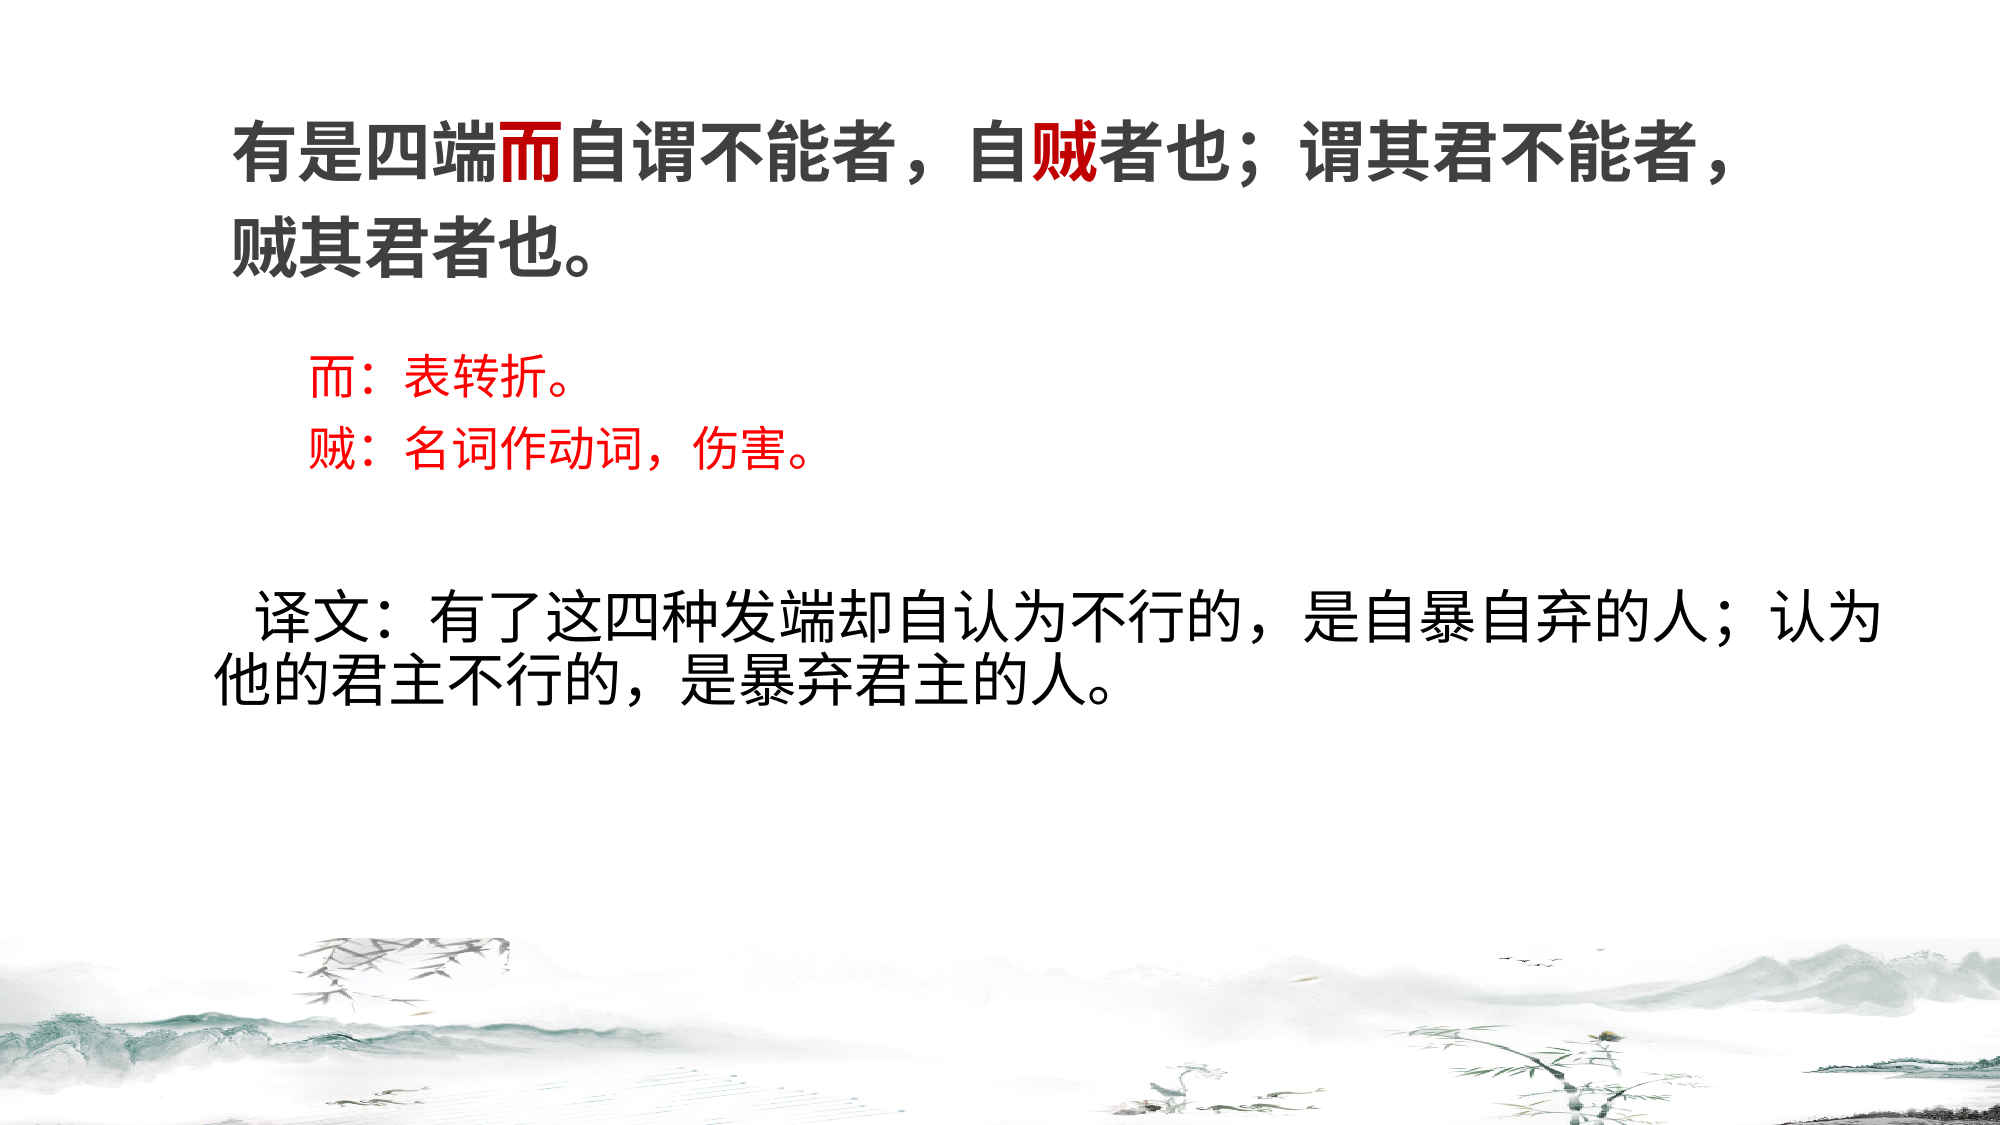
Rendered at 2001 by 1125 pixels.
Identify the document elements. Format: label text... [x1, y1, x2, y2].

text_box 译文：有了这四种发端却自认为不行的，是自暴自弃的人；认为他的君主不行的，是暴弃君主的人。 [199, 581, 1920, 881]
text_box 而：表转折。 贼：名词作动词，伤害。 [293, 345, 1891, 506]
text_box 有是四端而自谓不能者，自贼者也；谓其君不能者，贼其君者也。 [215, 85, 1786, 404]
picture [0, 938, 2000, 1125]
